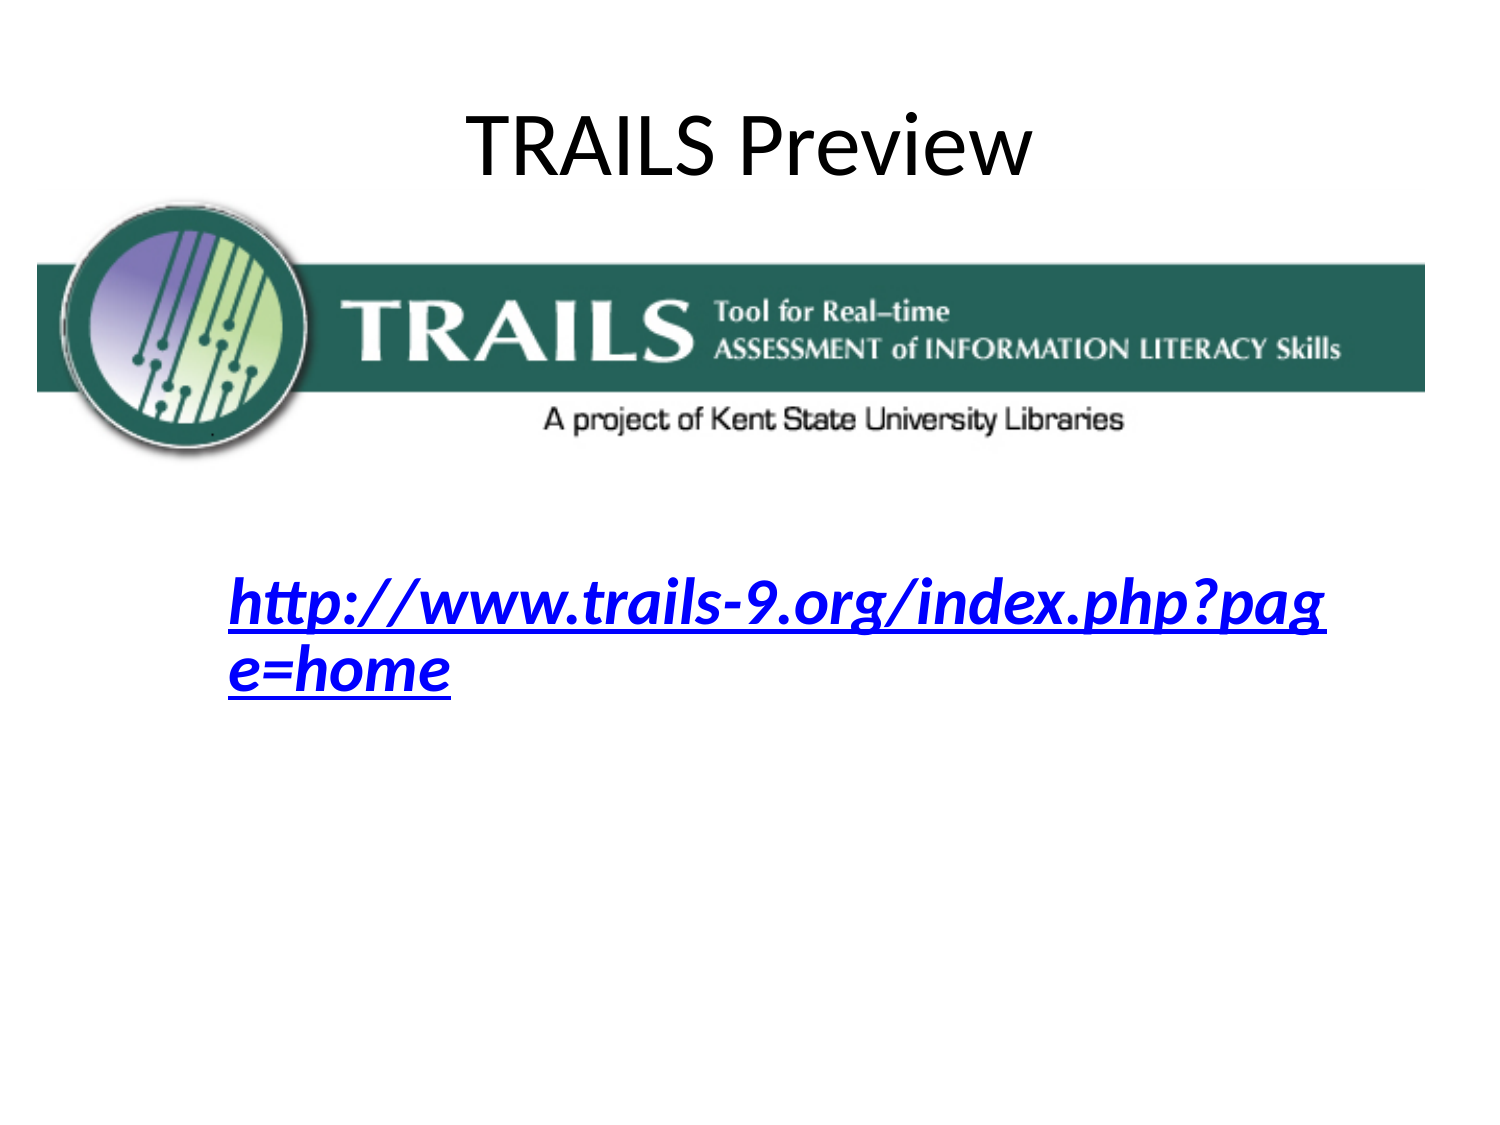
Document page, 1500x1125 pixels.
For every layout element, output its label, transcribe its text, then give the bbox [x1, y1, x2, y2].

picture [37, 187, 1426, 476]
title TRAILS Preview [75, 45, 1425, 187]
list http://www.trails-9.org/index.php?page=home [157, 483, 1355, 1094]
